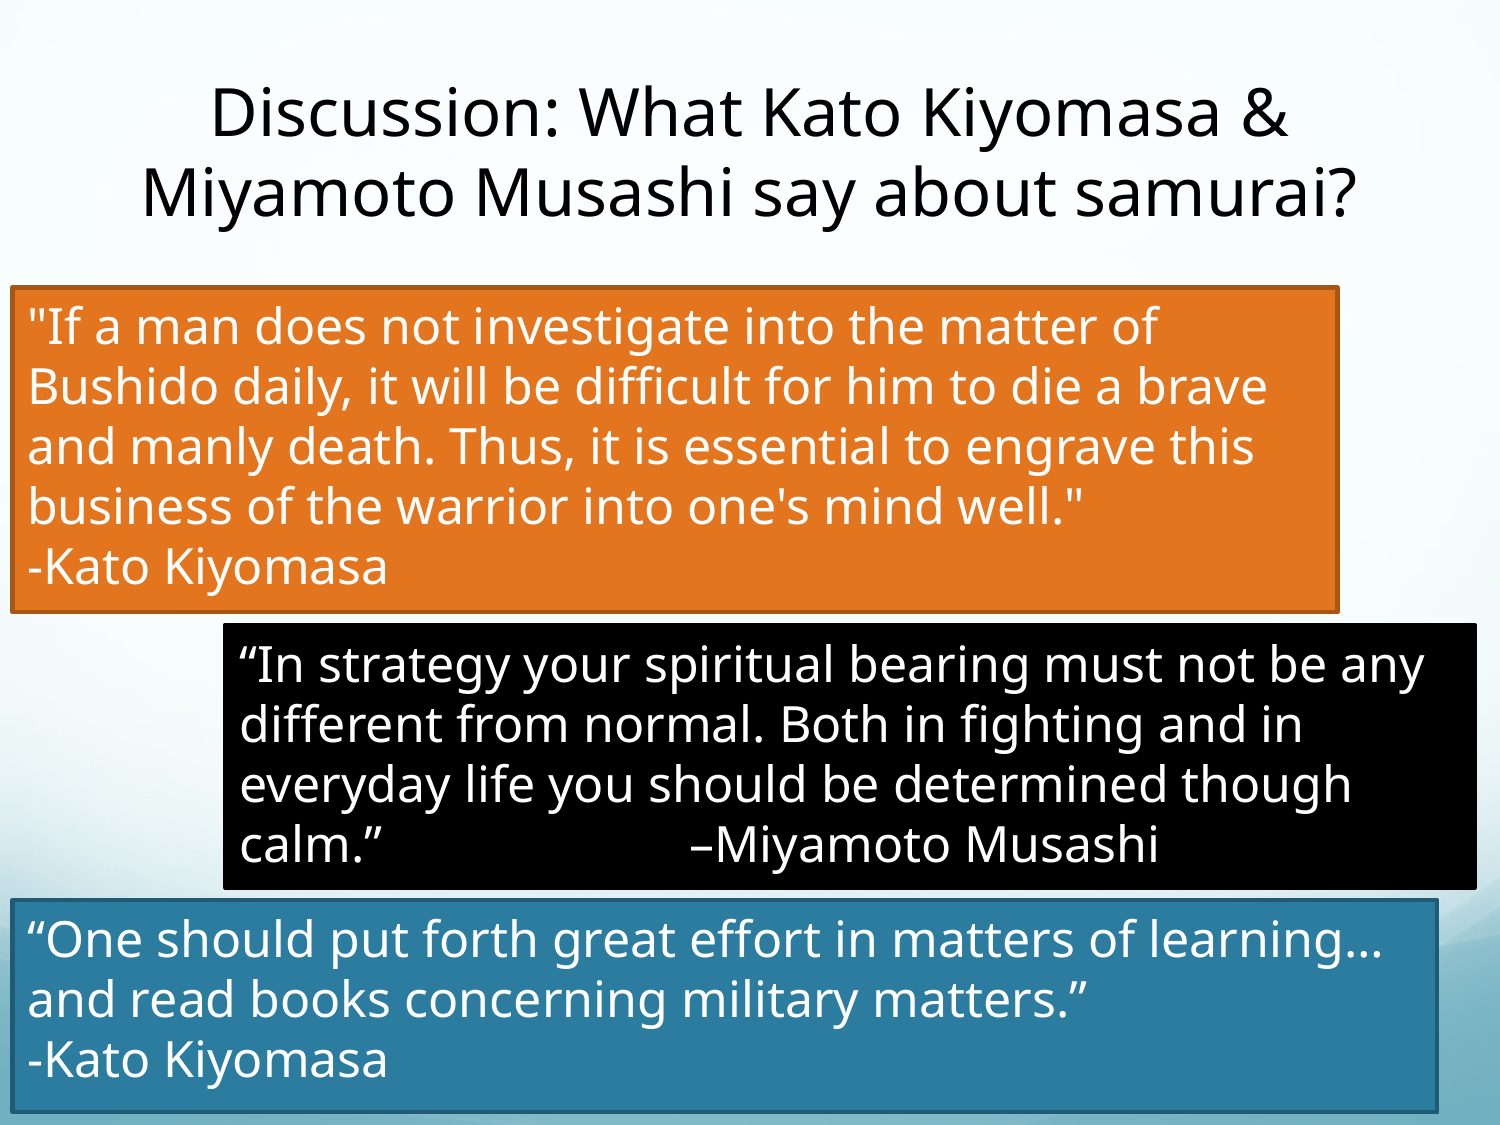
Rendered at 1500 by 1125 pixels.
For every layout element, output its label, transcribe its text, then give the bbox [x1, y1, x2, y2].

text_box "If a man does not investigate into the matter of Bushido daily, it will be difficult for him to die a brave and manly death. Thus, it is essential to engrave this business of the warrior into one's mind well." -Kato Kiyomasa [10, 285, 1340, 614]
title Discussion: What Kato Kiyomasa & Miyamoto Musashi say about samurai? [90, 17, 1410, 237]
text_box “In strategy your spiritual bearing must not be any different from normal. Both in fighting and in everyday life you should be determined though calm.” –Miyamoto Musashi [223, 623, 1477, 890]
text_box “One should put forth great effort in matters of learning… and read books concerning military matters.” -Kato Kiyomasa [10, 898, 1439, 1114]
